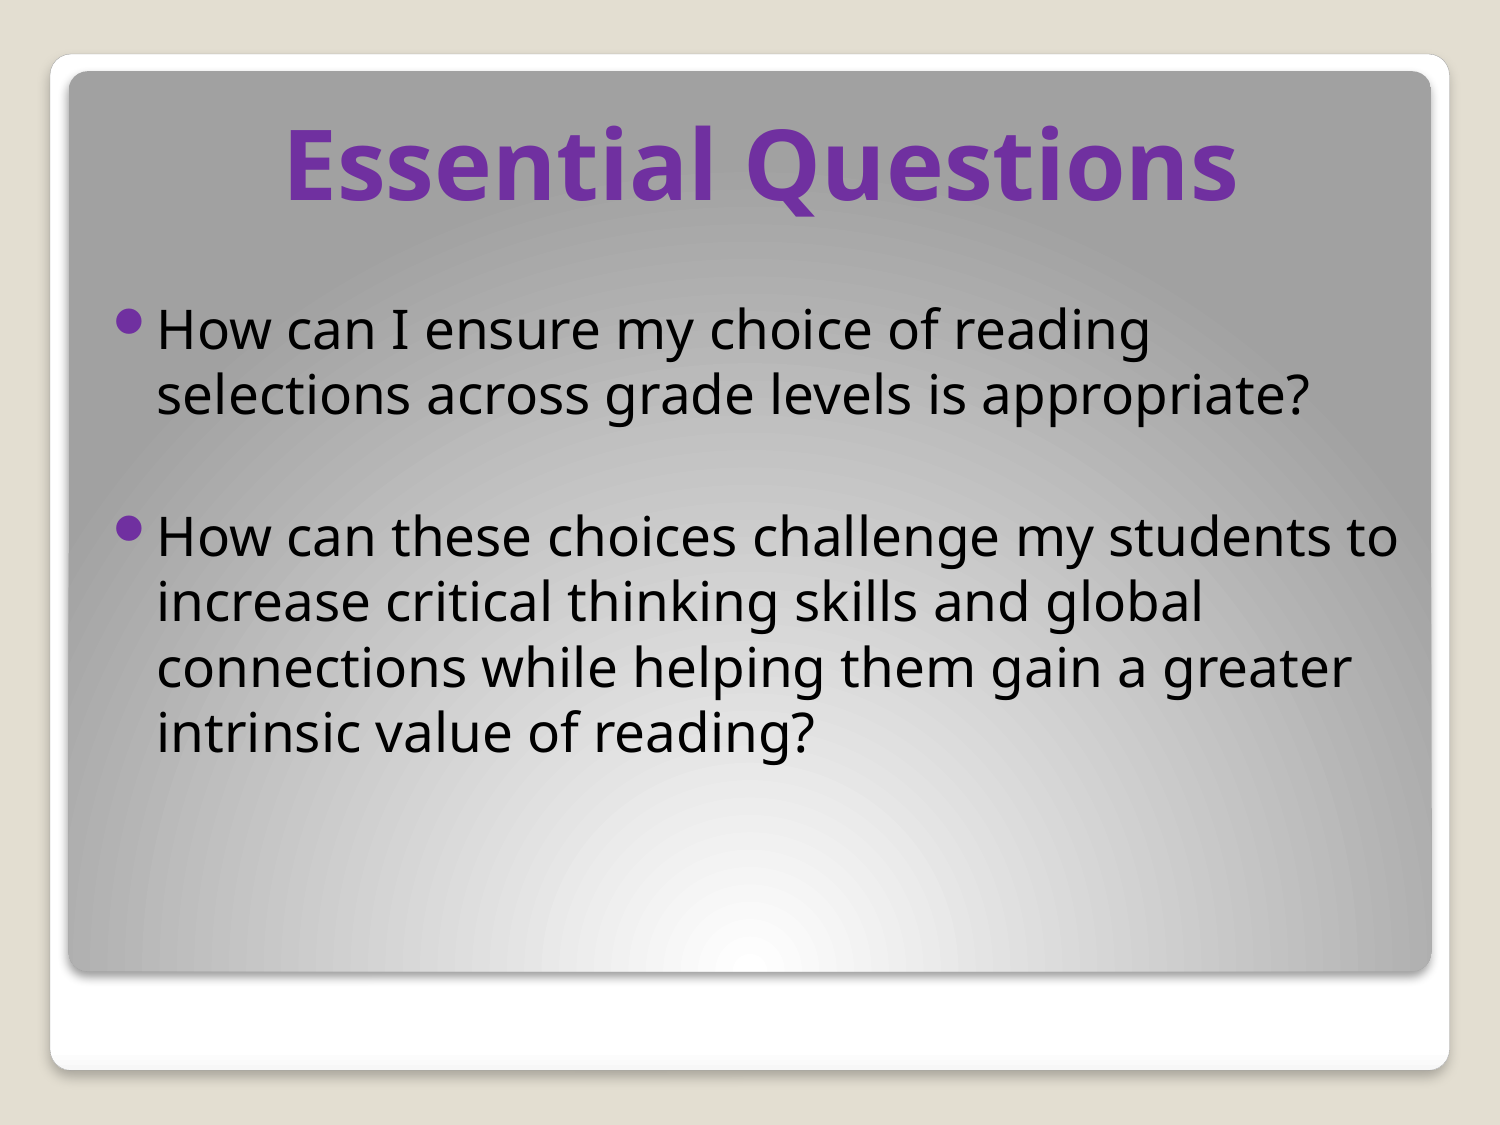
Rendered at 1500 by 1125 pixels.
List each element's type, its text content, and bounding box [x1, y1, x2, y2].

list Essential Questions How can I ensure my choice of reading selections across grade levels is appropriate? How can these choices challenge my students to increase critical thinking skills and global connections while helping them gain a greater intrinsic value of reading? [82, 86, 1425, 774]
